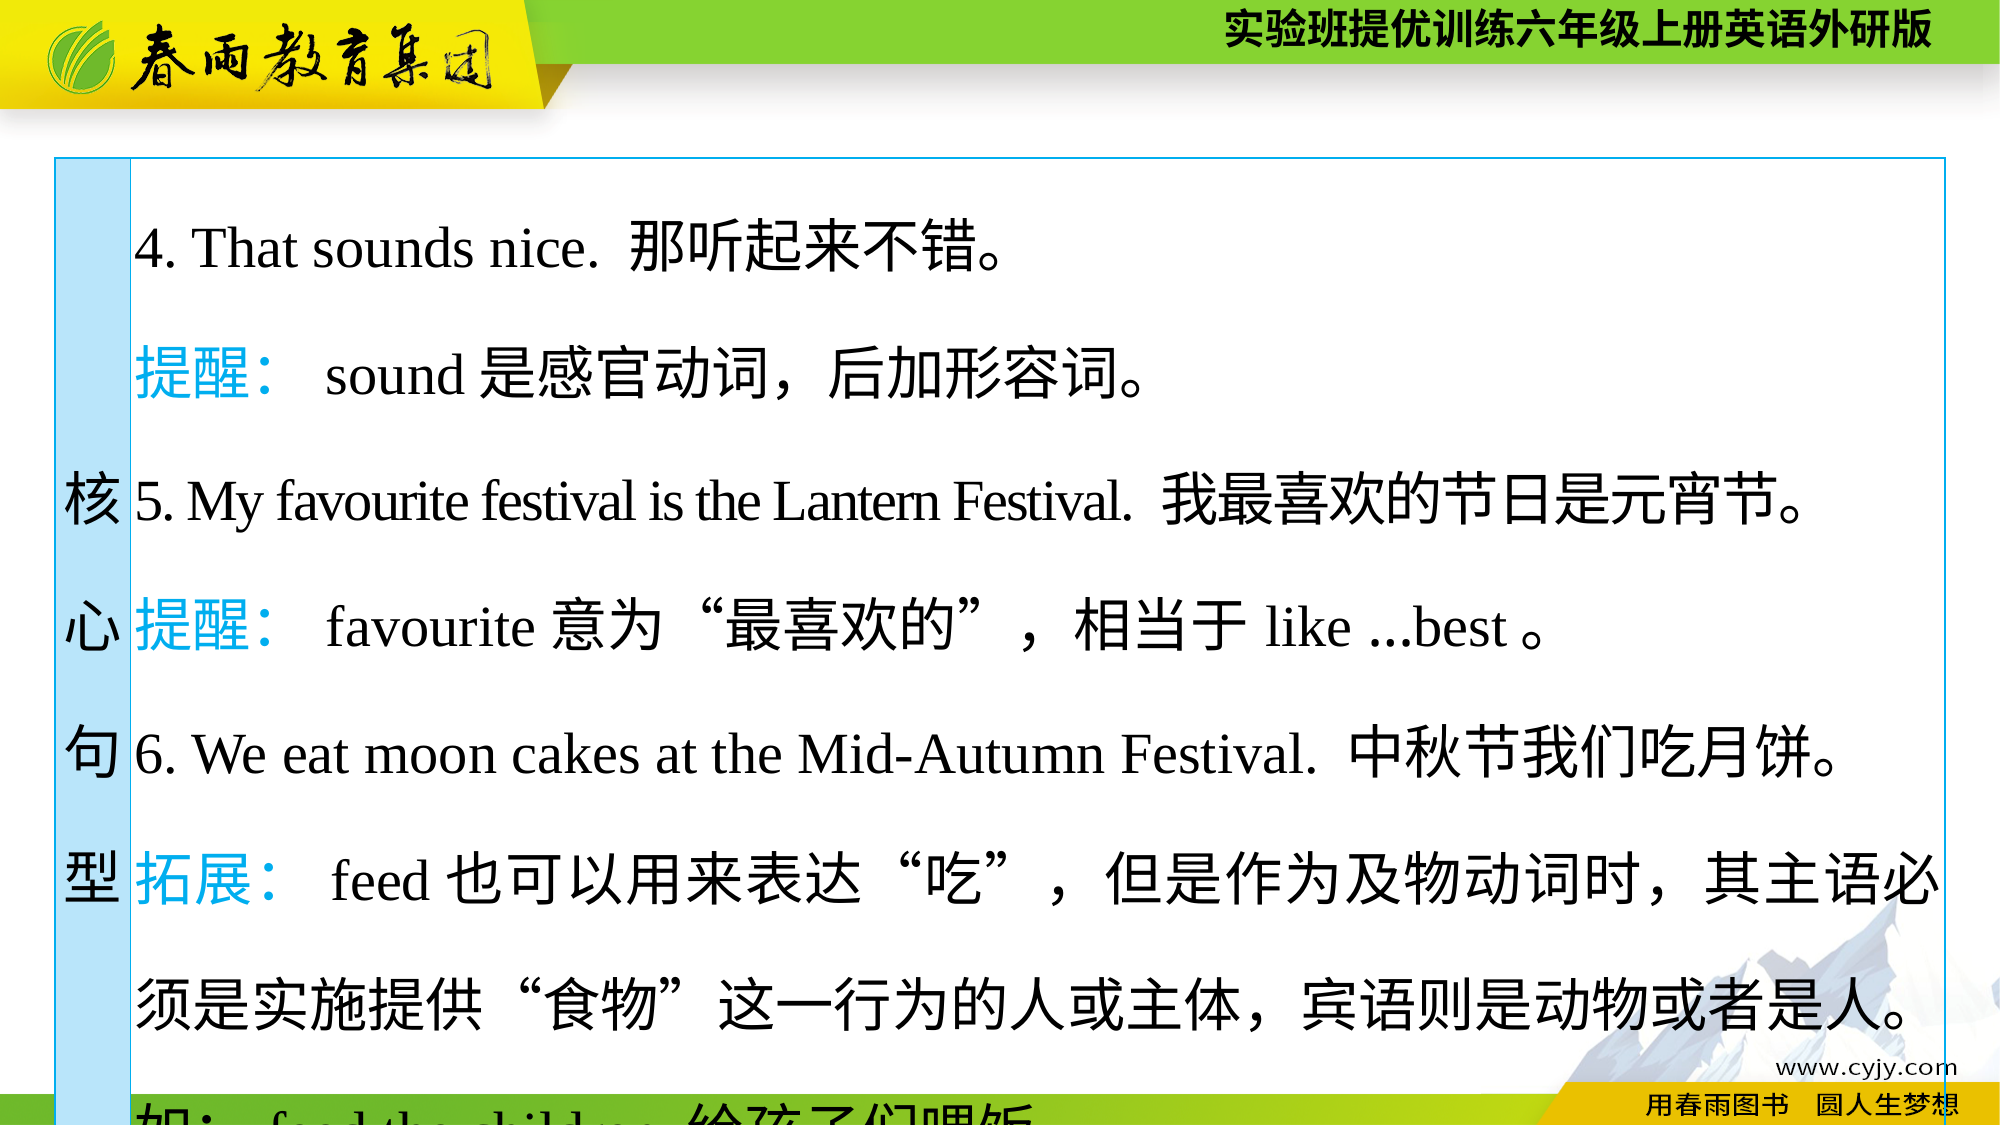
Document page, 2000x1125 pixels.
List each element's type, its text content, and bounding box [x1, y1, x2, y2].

table_header 核 心 句 型 [56, 159, 130, 1125]
picture [0, 0, 2000, 1125]
table_header 4. That sounds nice. 那听起来不错。 提醒：sound是感官动词，后加形容词。 5. My favourite festival is the Lantern Festival. 我最喜欢的节日是元宵节。 提醒：favourite意为“最喜欢的”，相当于like ...best。 6. We eat moon cakes at the Mid-Autumn Festival. 中秋节我们吃月饼。 拓展：feed也可以用来表达“吃”，但是作为及物动词时，其主语必须是实施提供“食物”这一行为的人或主体，宾语则是动物或者是人。如：feed the children 给孩子们喂饭 [131, 159, 1944, 1125]
